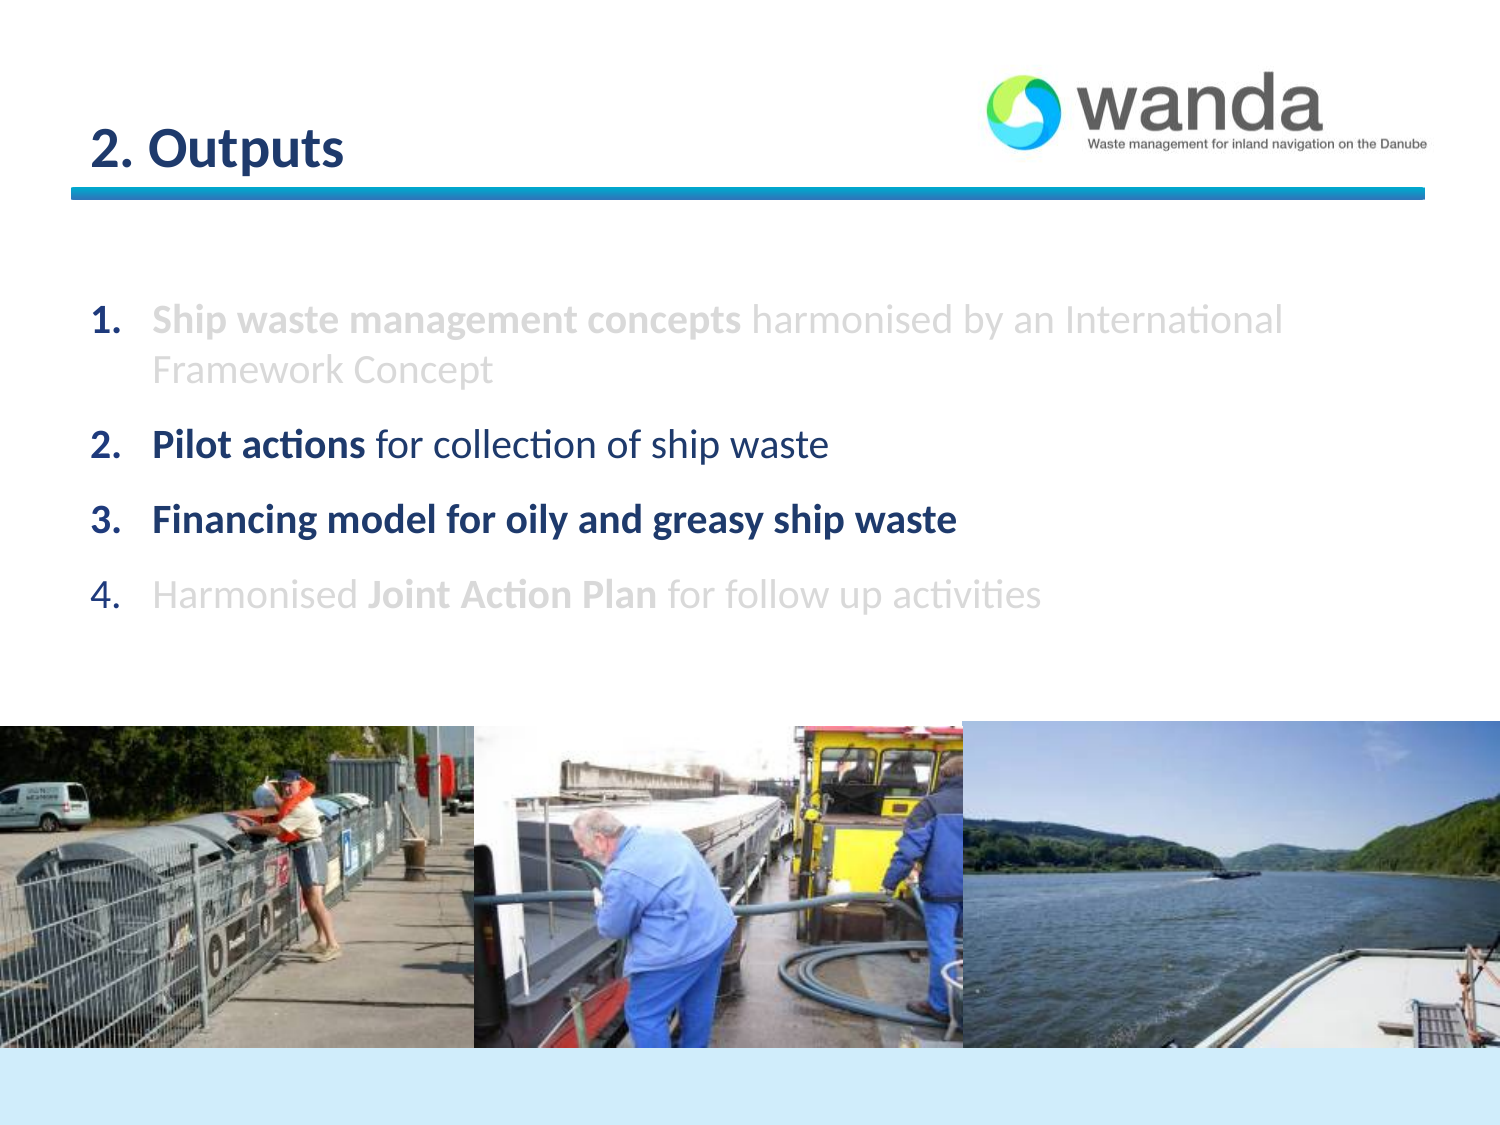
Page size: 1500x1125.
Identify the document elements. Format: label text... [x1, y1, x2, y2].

picture [0, 721, 1500, 1125]
title 2. Outputs [75, 50, 1425, 238]
list Ship waste management concepts harmonised by an International Framework Concept Pilot actions for collection of ship waste Financing model for oily and greasy ship waste Harmonised Joint Action Plan for follow up activities [75, 251, 1387, 724]
picture [962, 49, 1450, 177]
